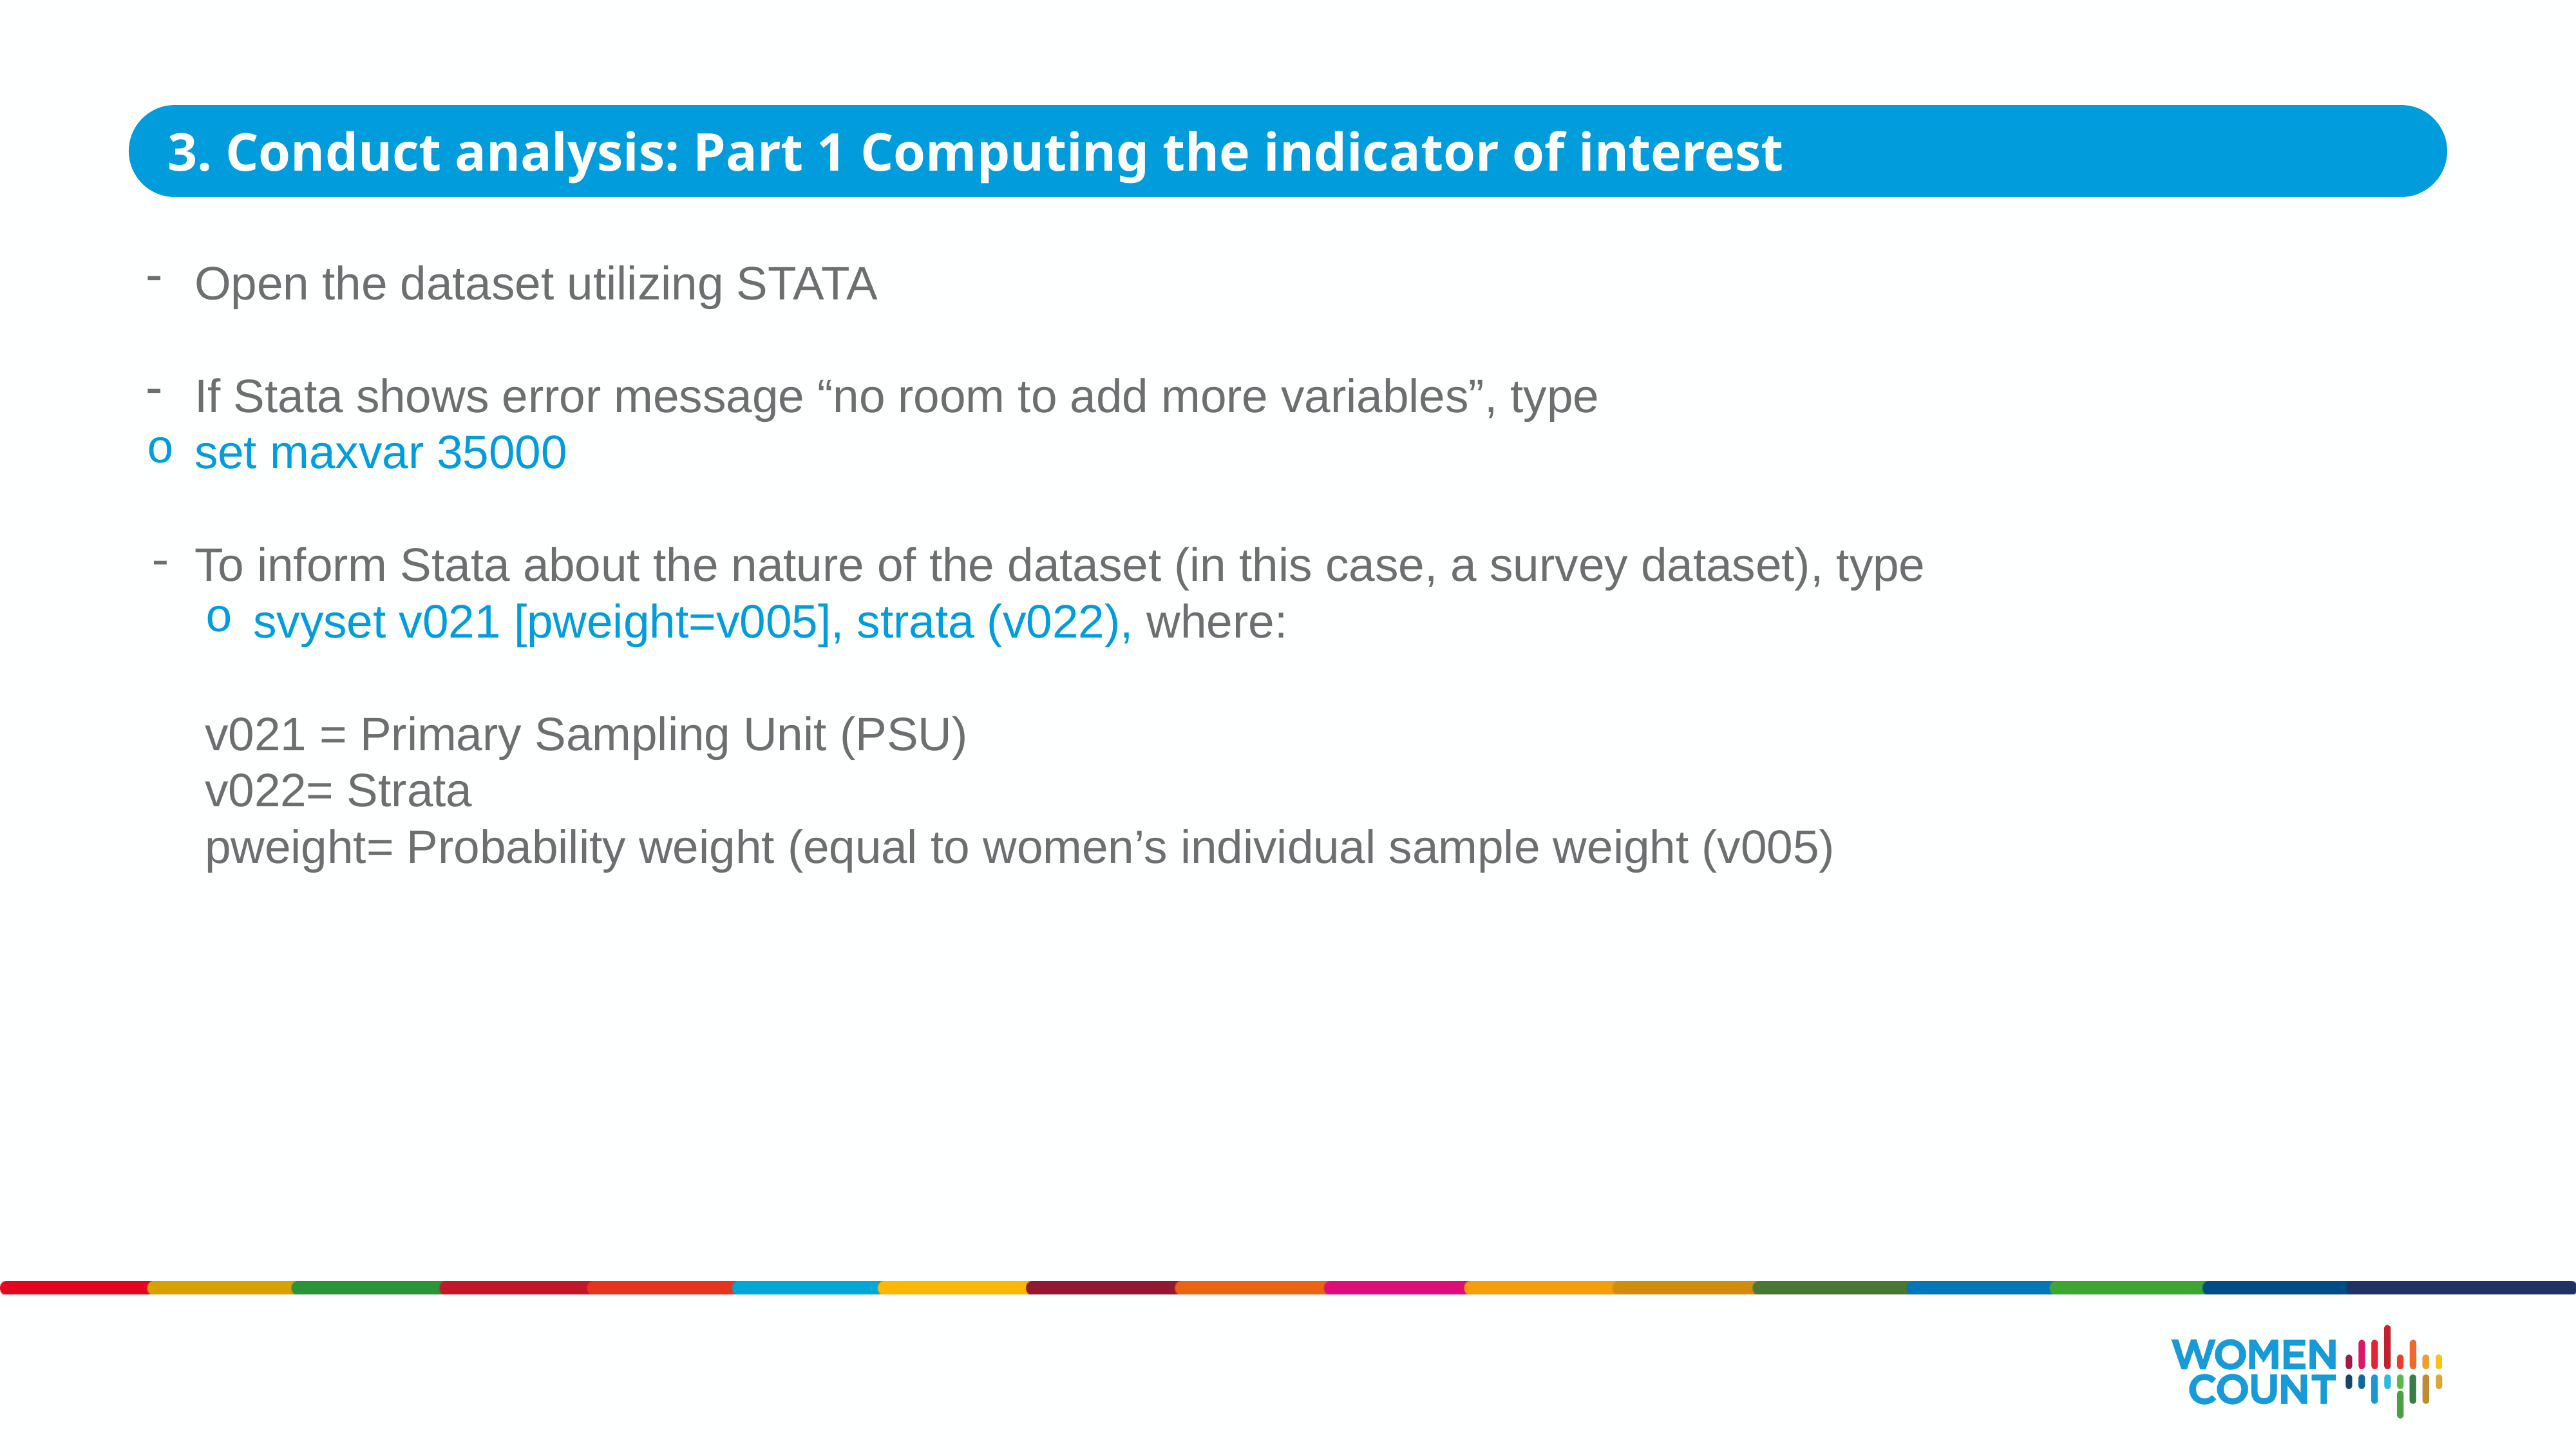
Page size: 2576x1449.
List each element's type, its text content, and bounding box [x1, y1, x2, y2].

text_box Open the dataset utilizing STATA If Stata shows error message “no room to add more variables”, type set maxvar 35000 To inform Stata about the nature of the dataset (in this case, a survey dataset), type svyset v021 [pweight=v005], strata (v022), where: v021 = Primary Sampling Unit (PSU) v022= Strata pweight= Probability weight (equal to women’s individual sample weight (v005) [137, 247, 2447, 878]
list 3. Conduct analysis: Part 1 Computing the indicator of interest [167, 119, 2411, 182]
